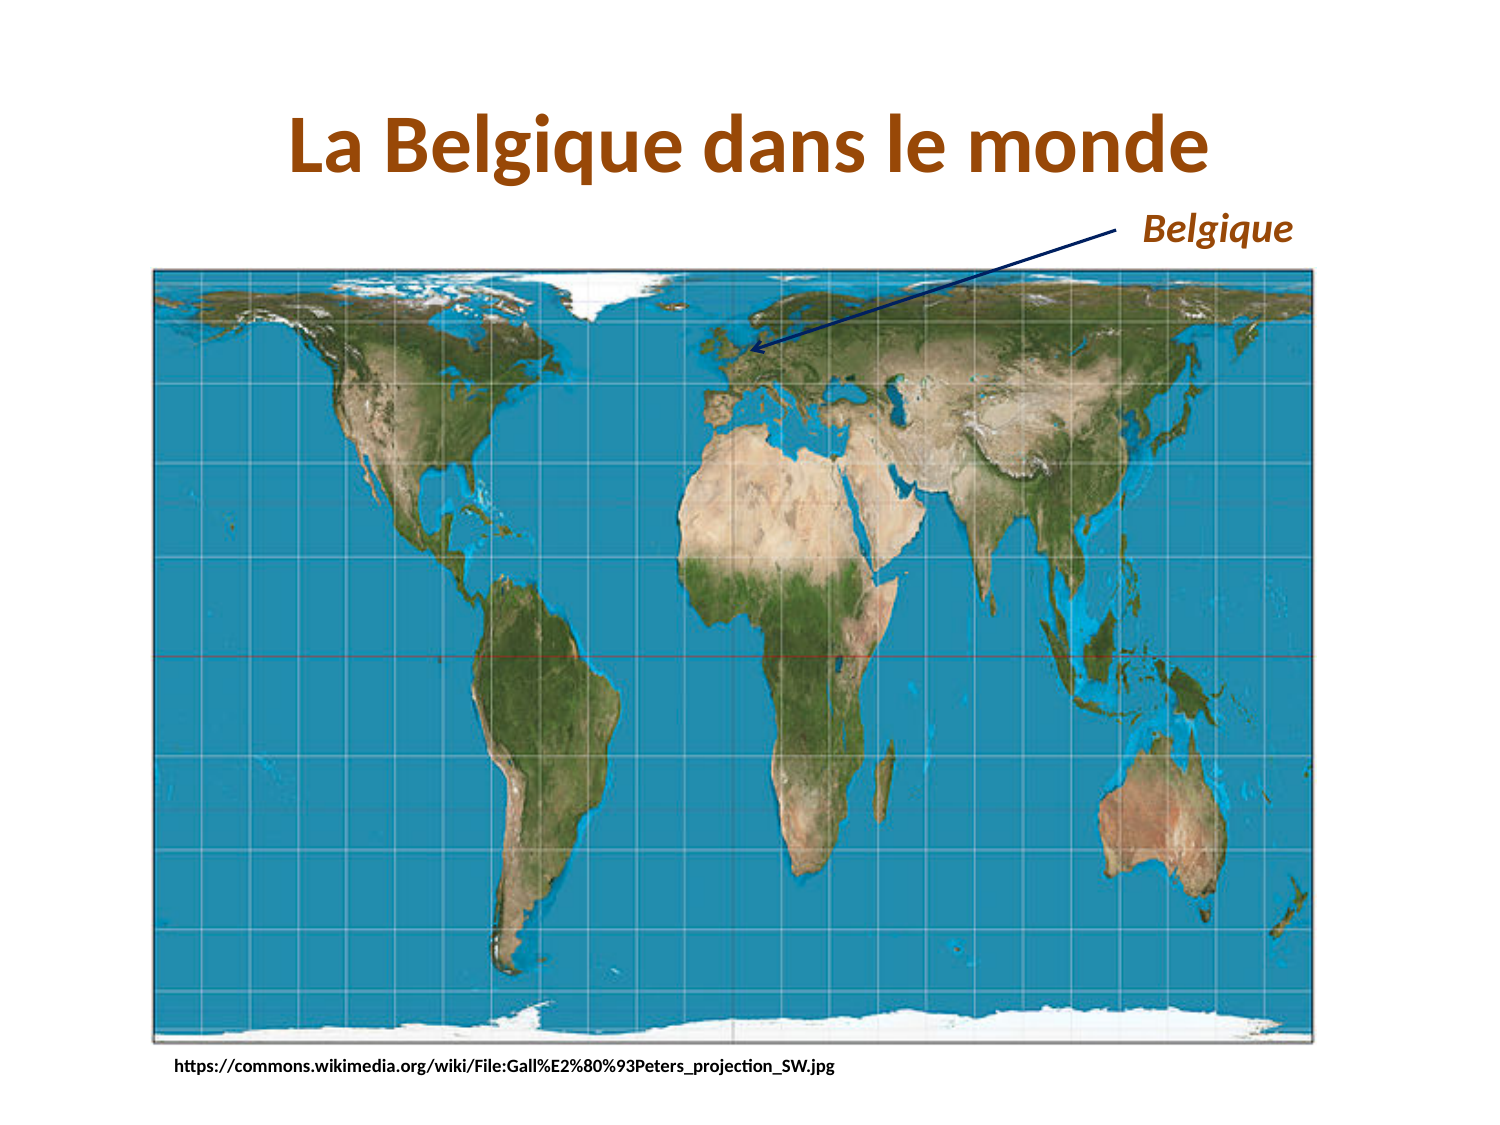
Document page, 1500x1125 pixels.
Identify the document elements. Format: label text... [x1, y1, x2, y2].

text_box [749, 229, 1117, 351]
title La Belgique dans le monde [75, 45, 1425, 233]
text_box https://commons.wikimedia.org/wiki/File:Gall%E2%80%93Peters_projection_SW.jpg [159, 1055, 910, 1085]
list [150, 266, 1318, 1047]
text_box Belgique [1127, 193, 1329, 259]
